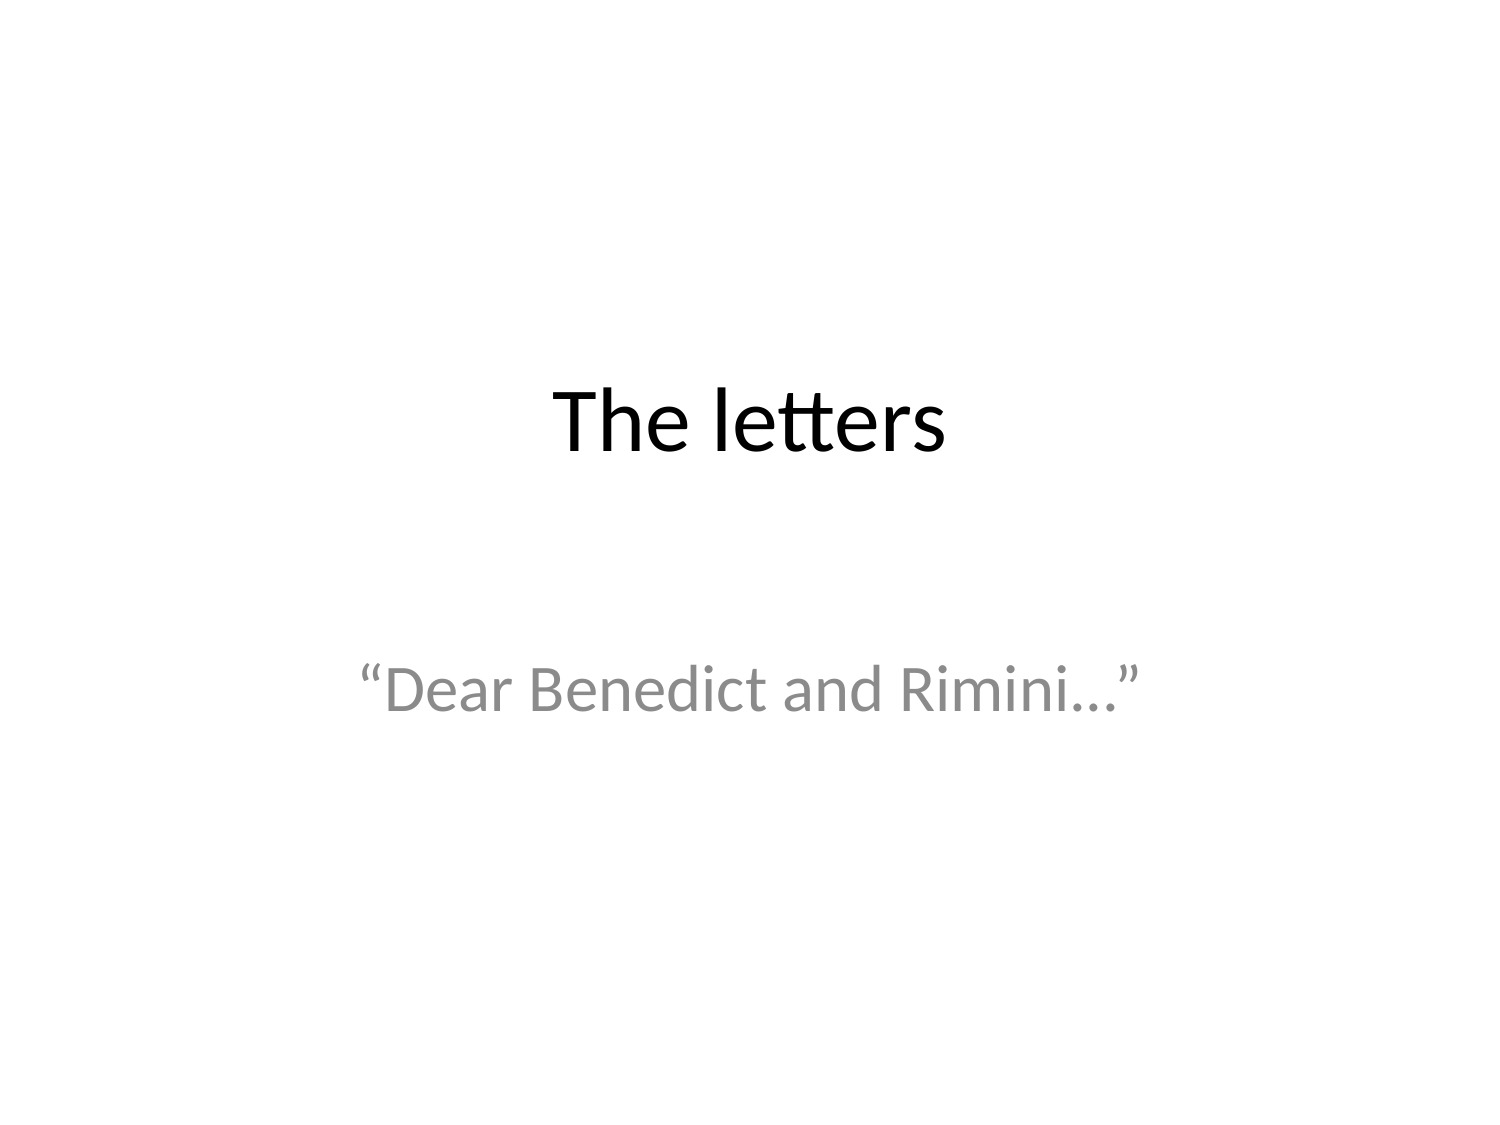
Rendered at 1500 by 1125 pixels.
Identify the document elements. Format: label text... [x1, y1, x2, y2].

subtitle “Dear Benedict and Rimini...” [225, 637, 1275, 925]
title The letters [112, 349, 1388, 591]
